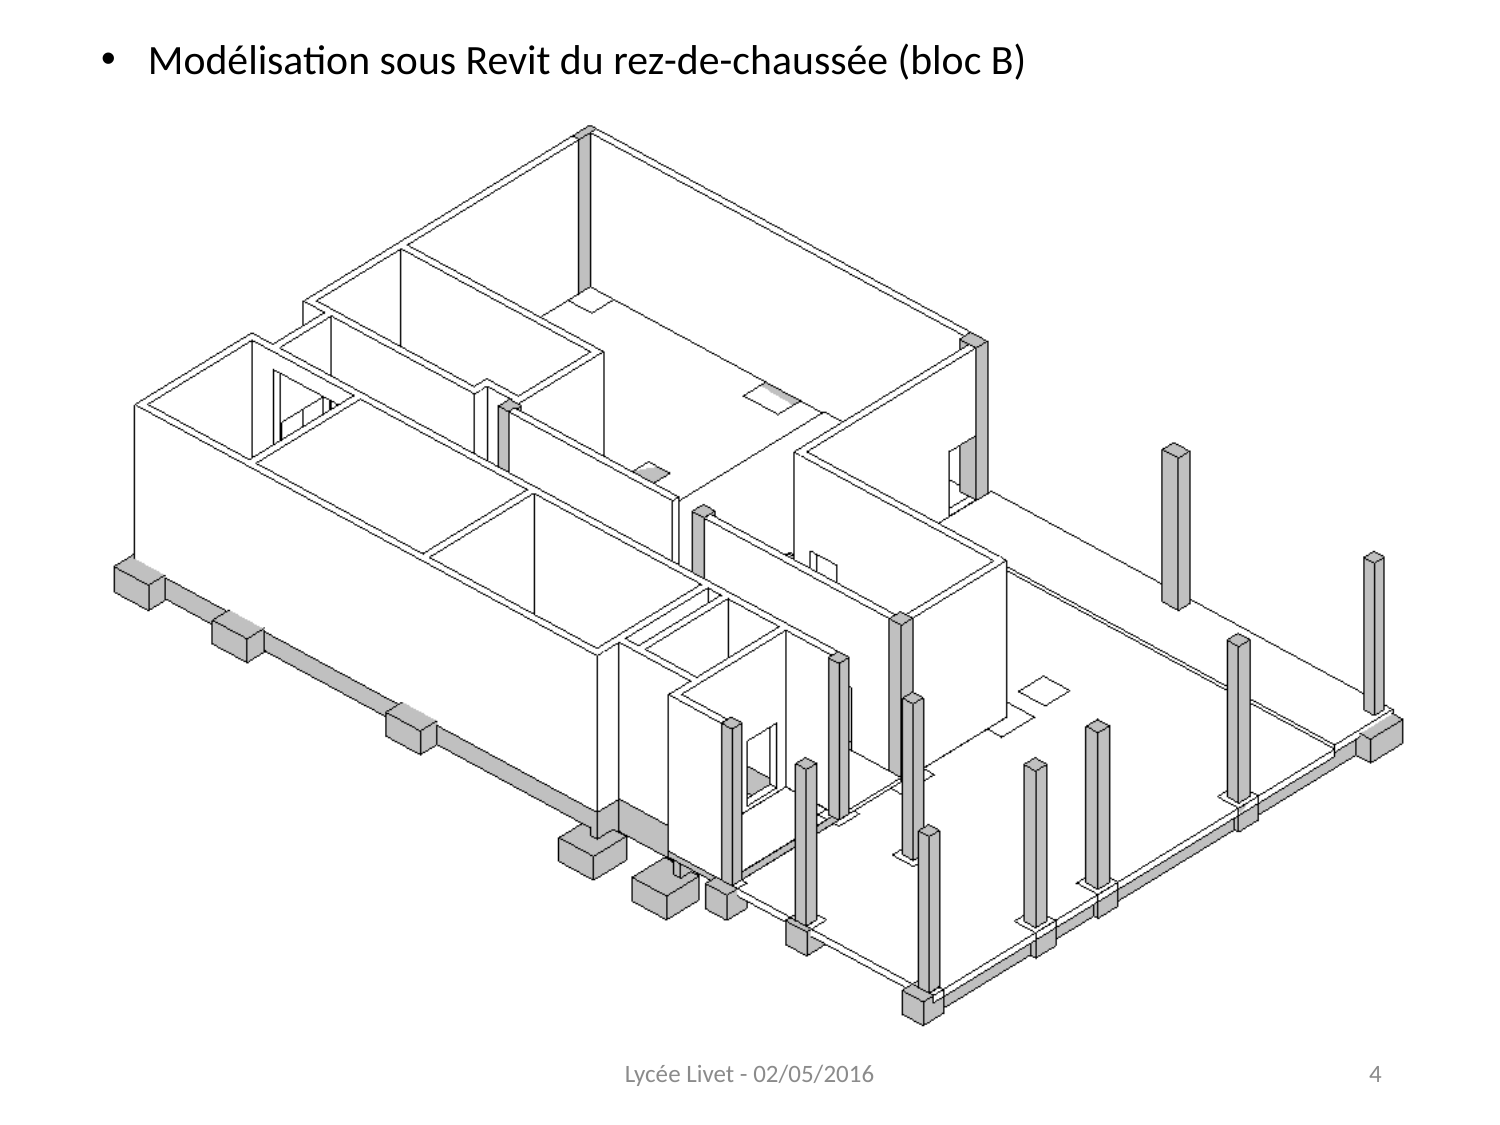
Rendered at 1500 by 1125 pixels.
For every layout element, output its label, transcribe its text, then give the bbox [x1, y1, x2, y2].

text_box Modélisation sous Revit du rez-de-chaussée (bloc B) [86, 25, 1437, 91]
picture [71, 104, 1437, 1037]
slide_number 4 [1059, 1042, 1397, 1103]
footer Lycée Livet - 02/05/2016 [496, 1042, 1004, 1103]
